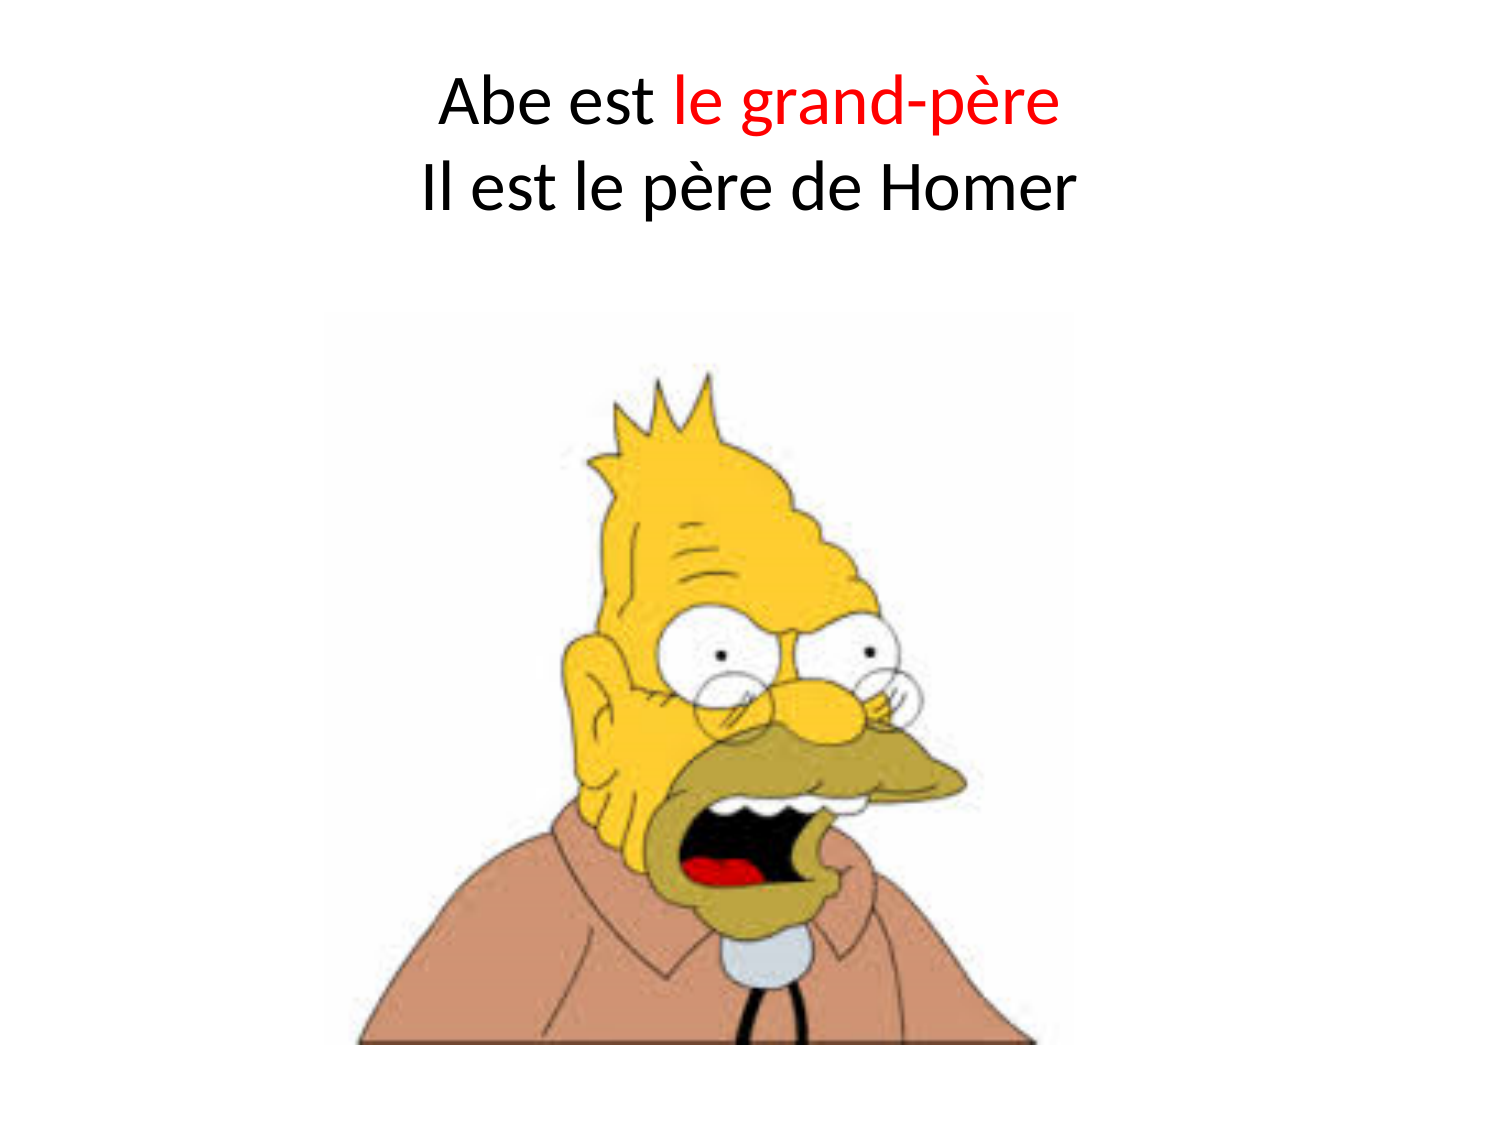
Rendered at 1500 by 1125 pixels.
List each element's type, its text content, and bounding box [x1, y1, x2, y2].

title Abe est le grand-père Il est le père de Homer [75, 45, 1425, 233]
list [324, 312, 1075, 1046]
